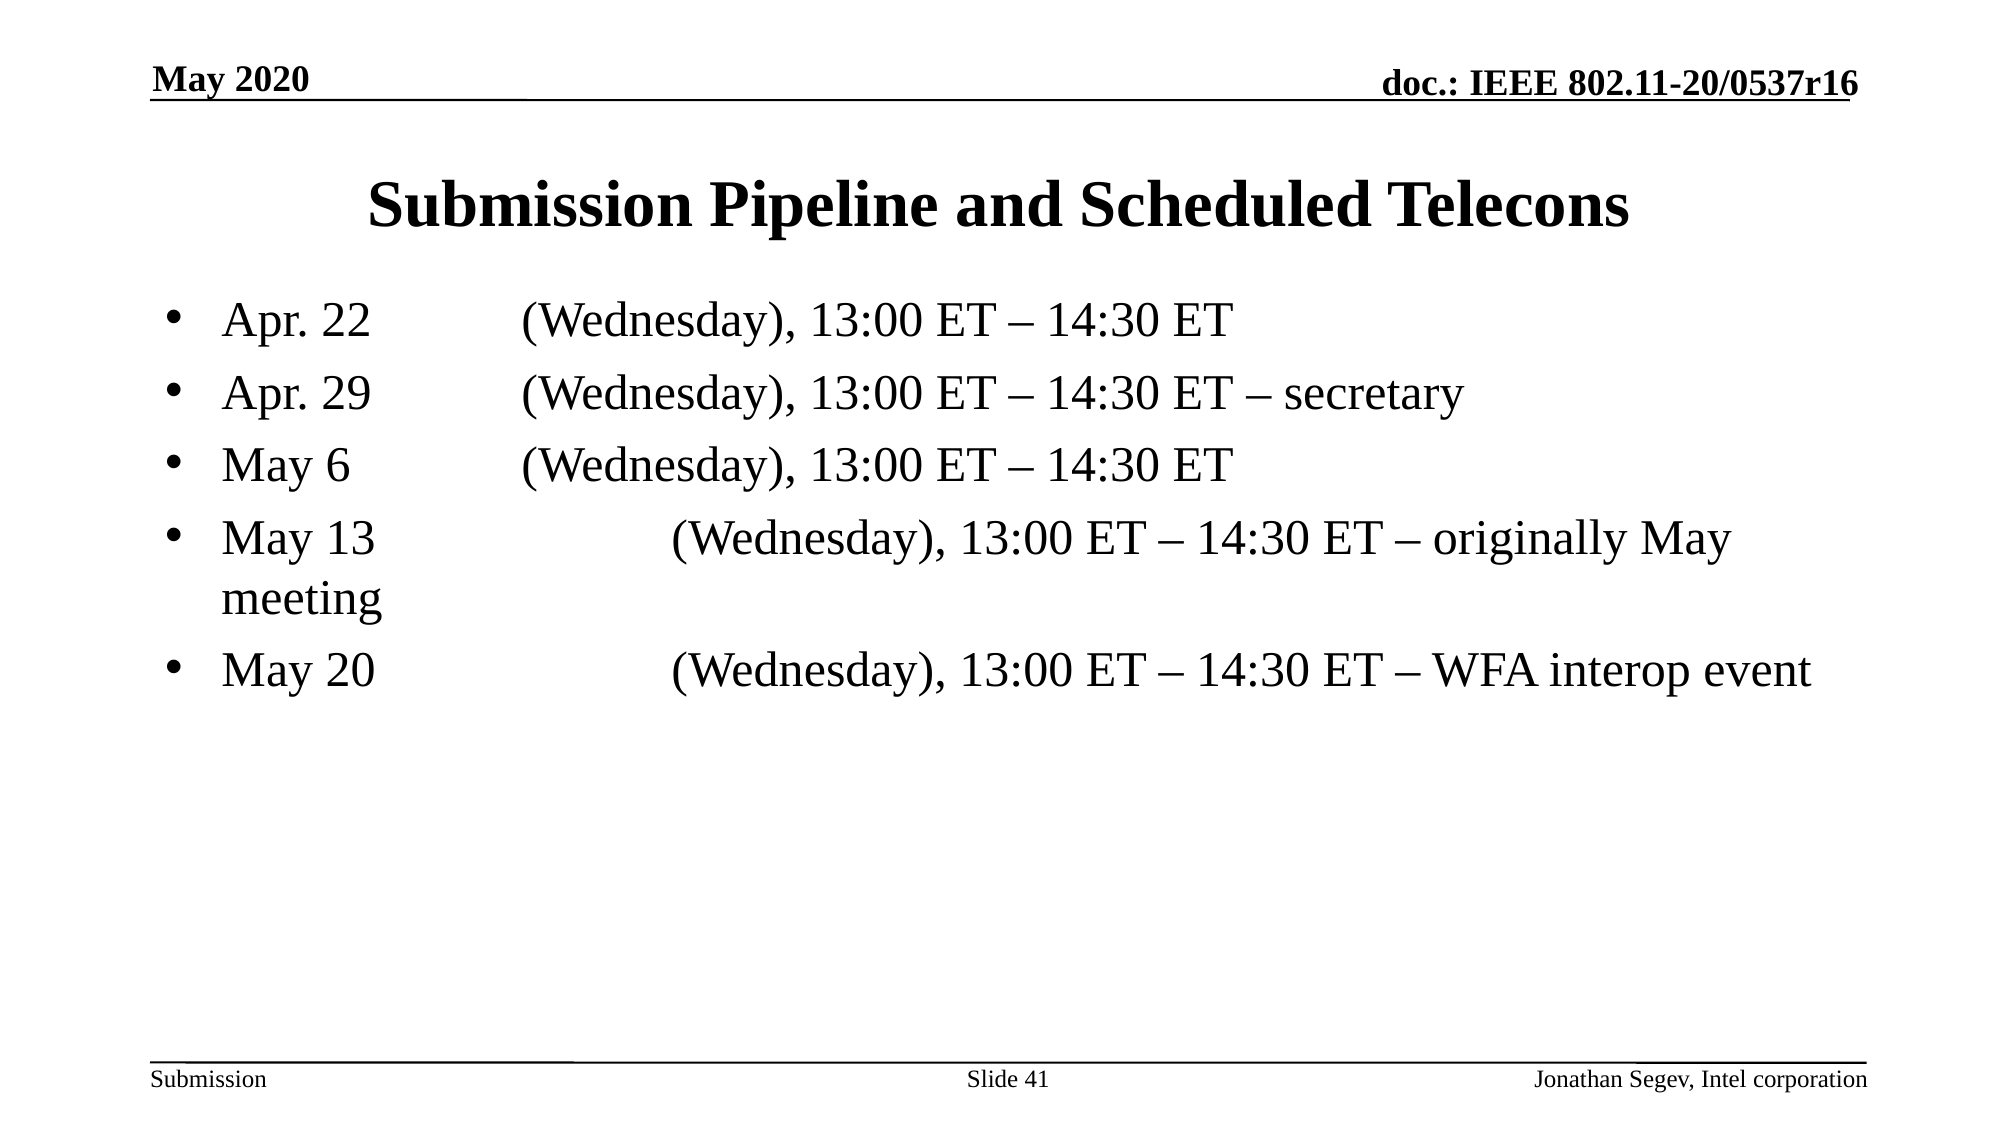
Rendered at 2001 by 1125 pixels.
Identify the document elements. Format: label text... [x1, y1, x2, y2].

slide_number Slide 41 [950, 1061, 1067, 1123]
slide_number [152, 54, 563, 100]
footer Jonathan Segev, Intel corporation [1171, 1061, 1869, 1093]
title Submission Pipeline and Scheduled Telecons [149, 112, 1850, 278]
list Apr. 22 (Wednesday), 13:00 ET – 14:30 ET Apr. 29 (Wednesday), 13:00 ET – 14:30 ET – secretary May 6 (Wednesday), 13:00 ET – 14:30 ET May 13 (Wednesday), 13:00 ET – 14:30 ET – originally May meeting May 20 (Wednesday), 13:00 ET – 14:30 ET – WFA interop event [149, 278, 1850, 670]
